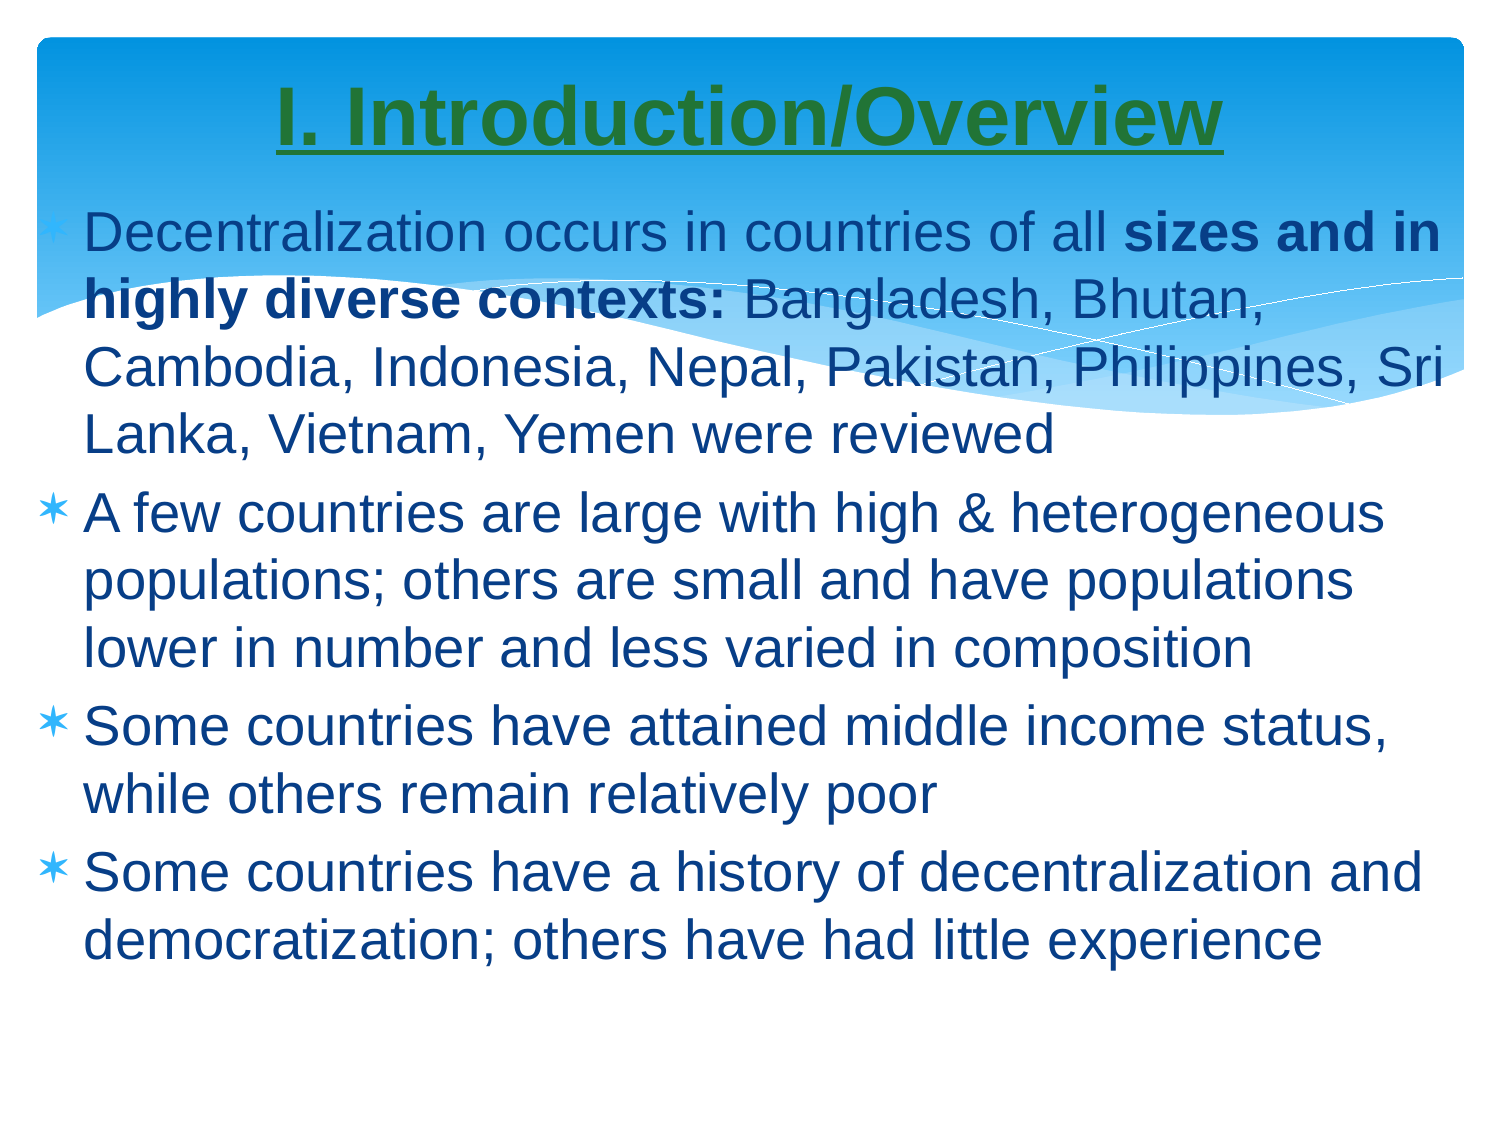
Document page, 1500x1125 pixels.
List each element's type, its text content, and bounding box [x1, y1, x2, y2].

title I. Introduction/Overview [112, 24, 1388, 187]
list Decentralization occurs in countries of all sizes and in highly diverse contexts: Bangladesh, Bhutan, Cambodia, Indonesia, Nepal, Pakistan, Philippines, Sri Lanka, Vietnam, Yemen were reviewed A few countries are large with high & heterogeneous populations; others are small and have populations lower in number and less varied in composition Some countries have attained middle income status, while others remain relatively poor Some countries have a history of decentralization and democratization; others have had little experience [24, 187, 1463, 1100]
